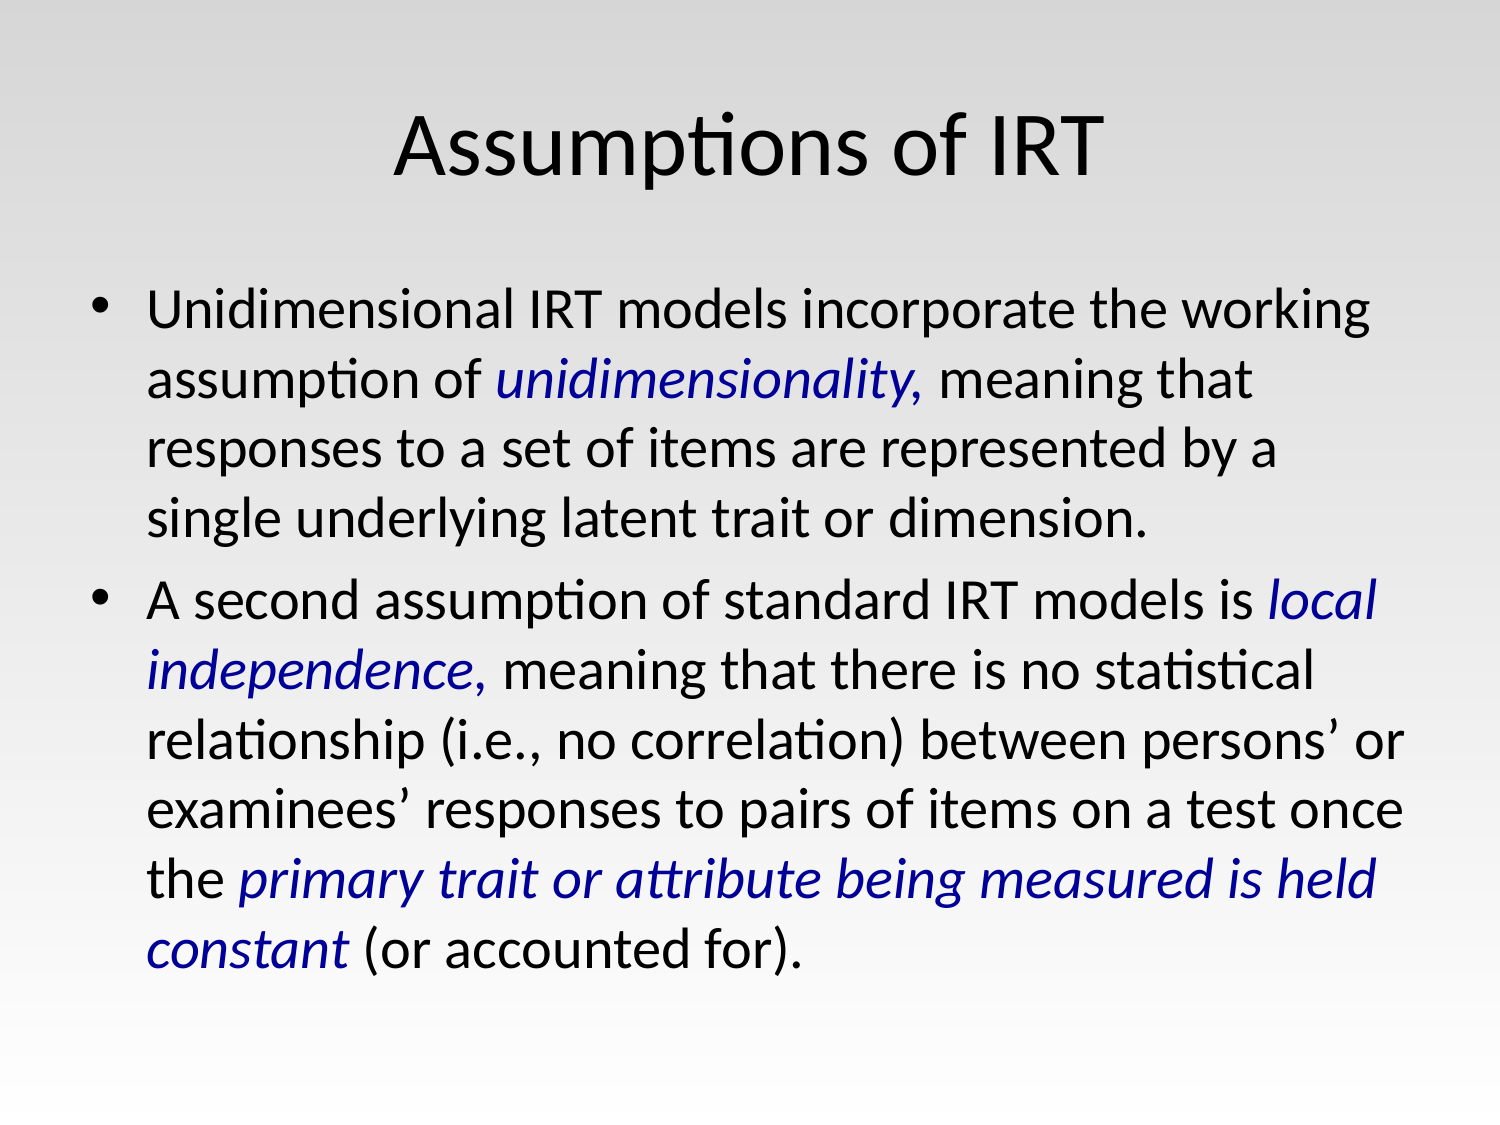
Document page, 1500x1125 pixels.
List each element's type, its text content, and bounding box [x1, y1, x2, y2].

title Assumptions of IRT [75, 45, 1425, 233]
list Unidimensional IRT models incorporate the working assumption of unidimensionality, meaning that responses to a set of items are represented by a single underlying latent trait or dimension. A second assumption of standard IRT models is local independence, meaning that there is no statistical relationship (i.e., no correlation) between persons’ or examinees’ responses to pairs of items on a test once the primary trait or attribute being measured is held constant (or accounted for). [75, 262, 1425, 1005]
